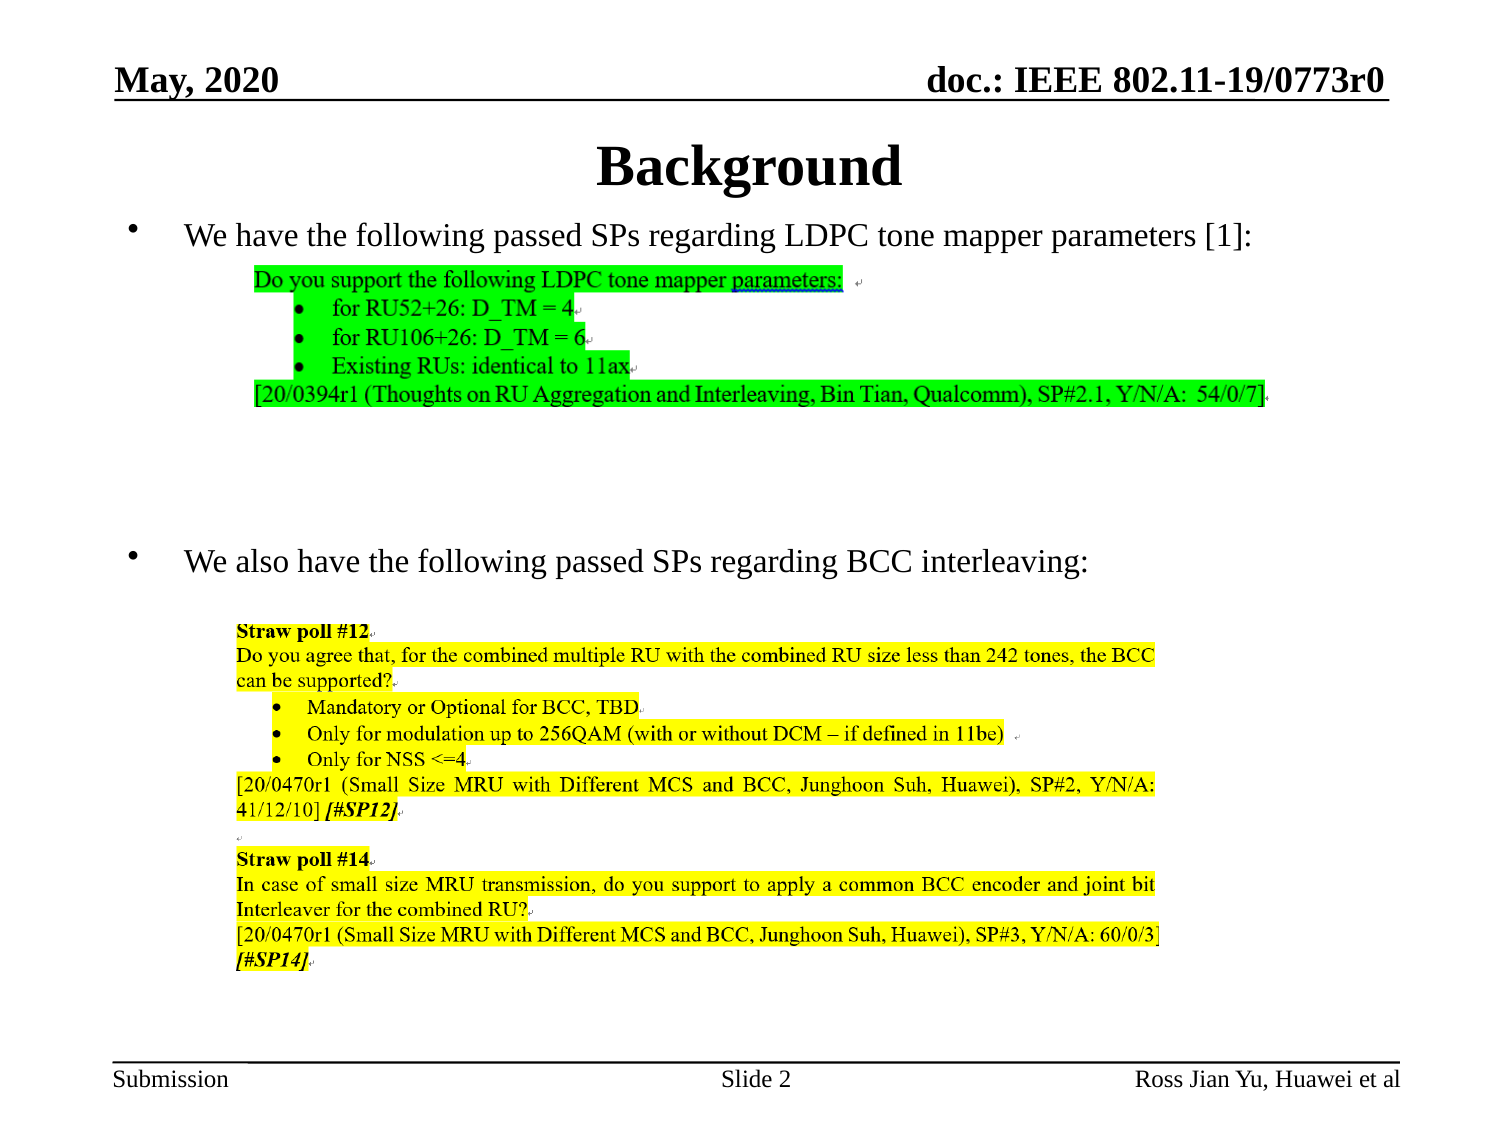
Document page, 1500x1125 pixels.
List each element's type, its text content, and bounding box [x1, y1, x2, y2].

picture [224, 624, 1159, 975]
picture [243, 260, 1270, 413]
slide_number Slide 2 [712, 1061, 800, 1093]
list We have the following passed SPs regarding LDPC tone mapper parameters [1]: We also have the following passed SPs regarding BCC interleaving: [112, 205, 1388, 944]
footer Ross Jian Yu, Huawei et al [1131, 1061, 1402, 1093]
title Background [112, 112, 1388, 205]
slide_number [114, 54, 281, 101]
